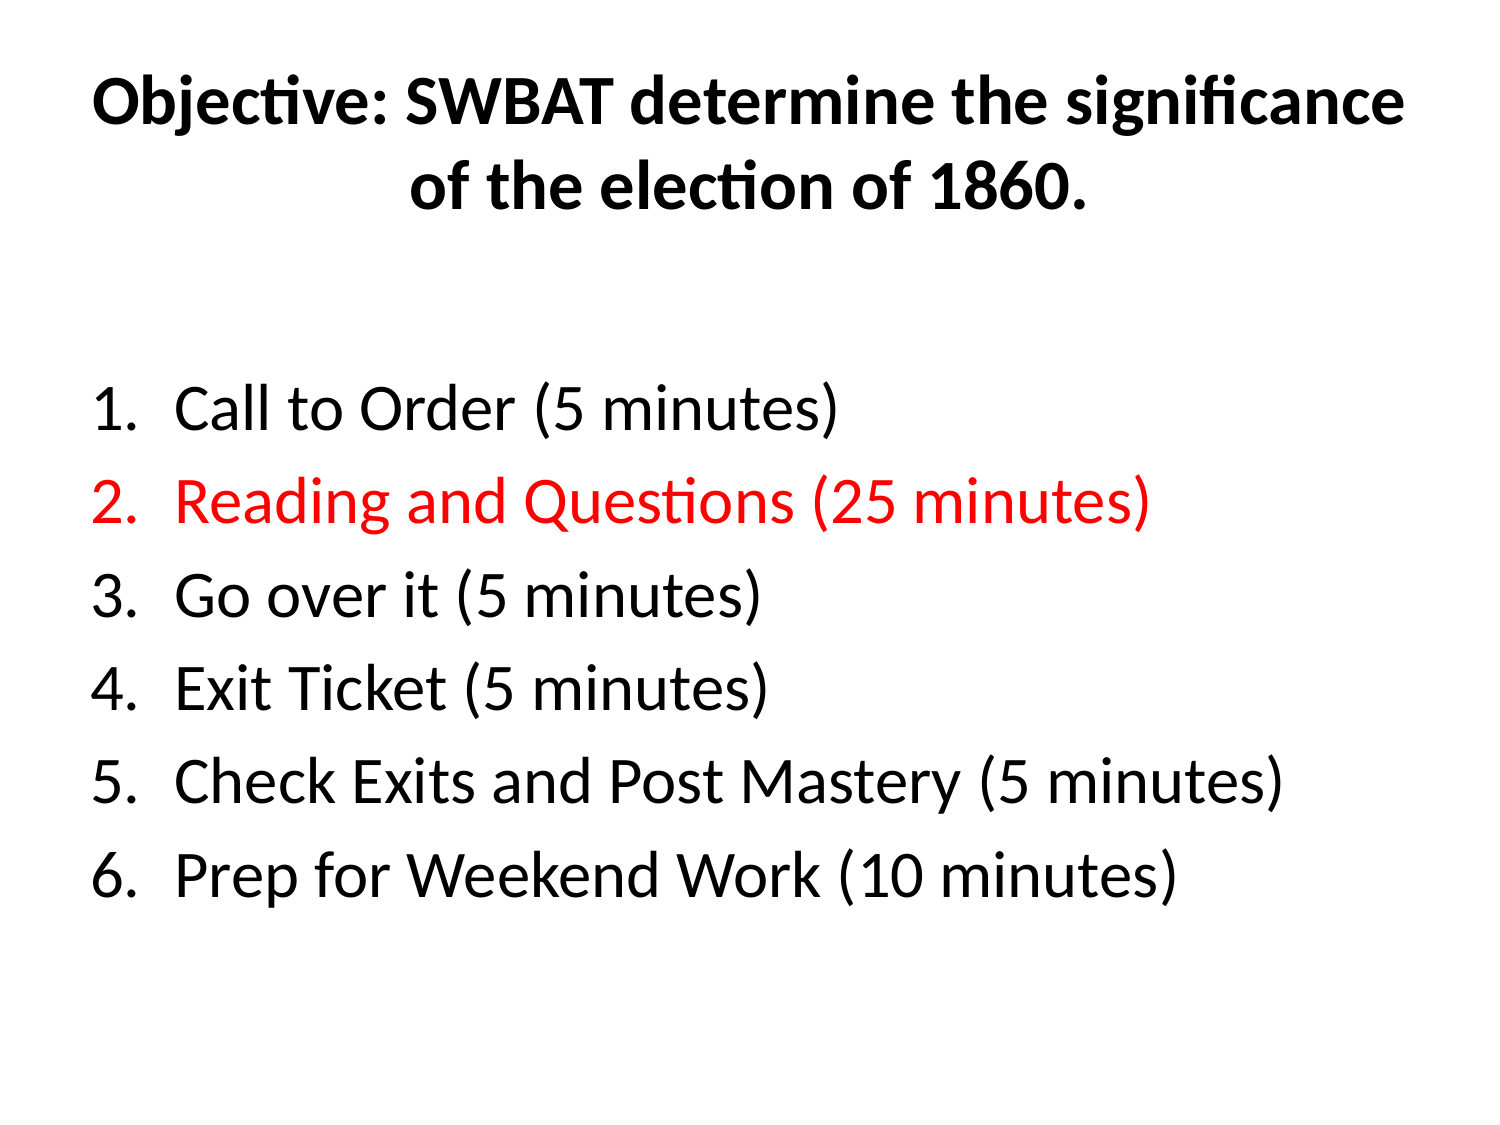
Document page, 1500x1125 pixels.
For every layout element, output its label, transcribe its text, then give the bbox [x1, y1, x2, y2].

list Call to Order (5 minutes) Reading and Questions (25 minutes) Go over it (5 minutes) Exit Ticket (5 minutes) Check Exits and Post Mastery (5 minutes) Prep for Weekend Work (10 minutes) [75, 262, 1425, 1005]
title Objective: SWBAT determine the significance of the election of 1860. [75, 45, 1425, 233]
